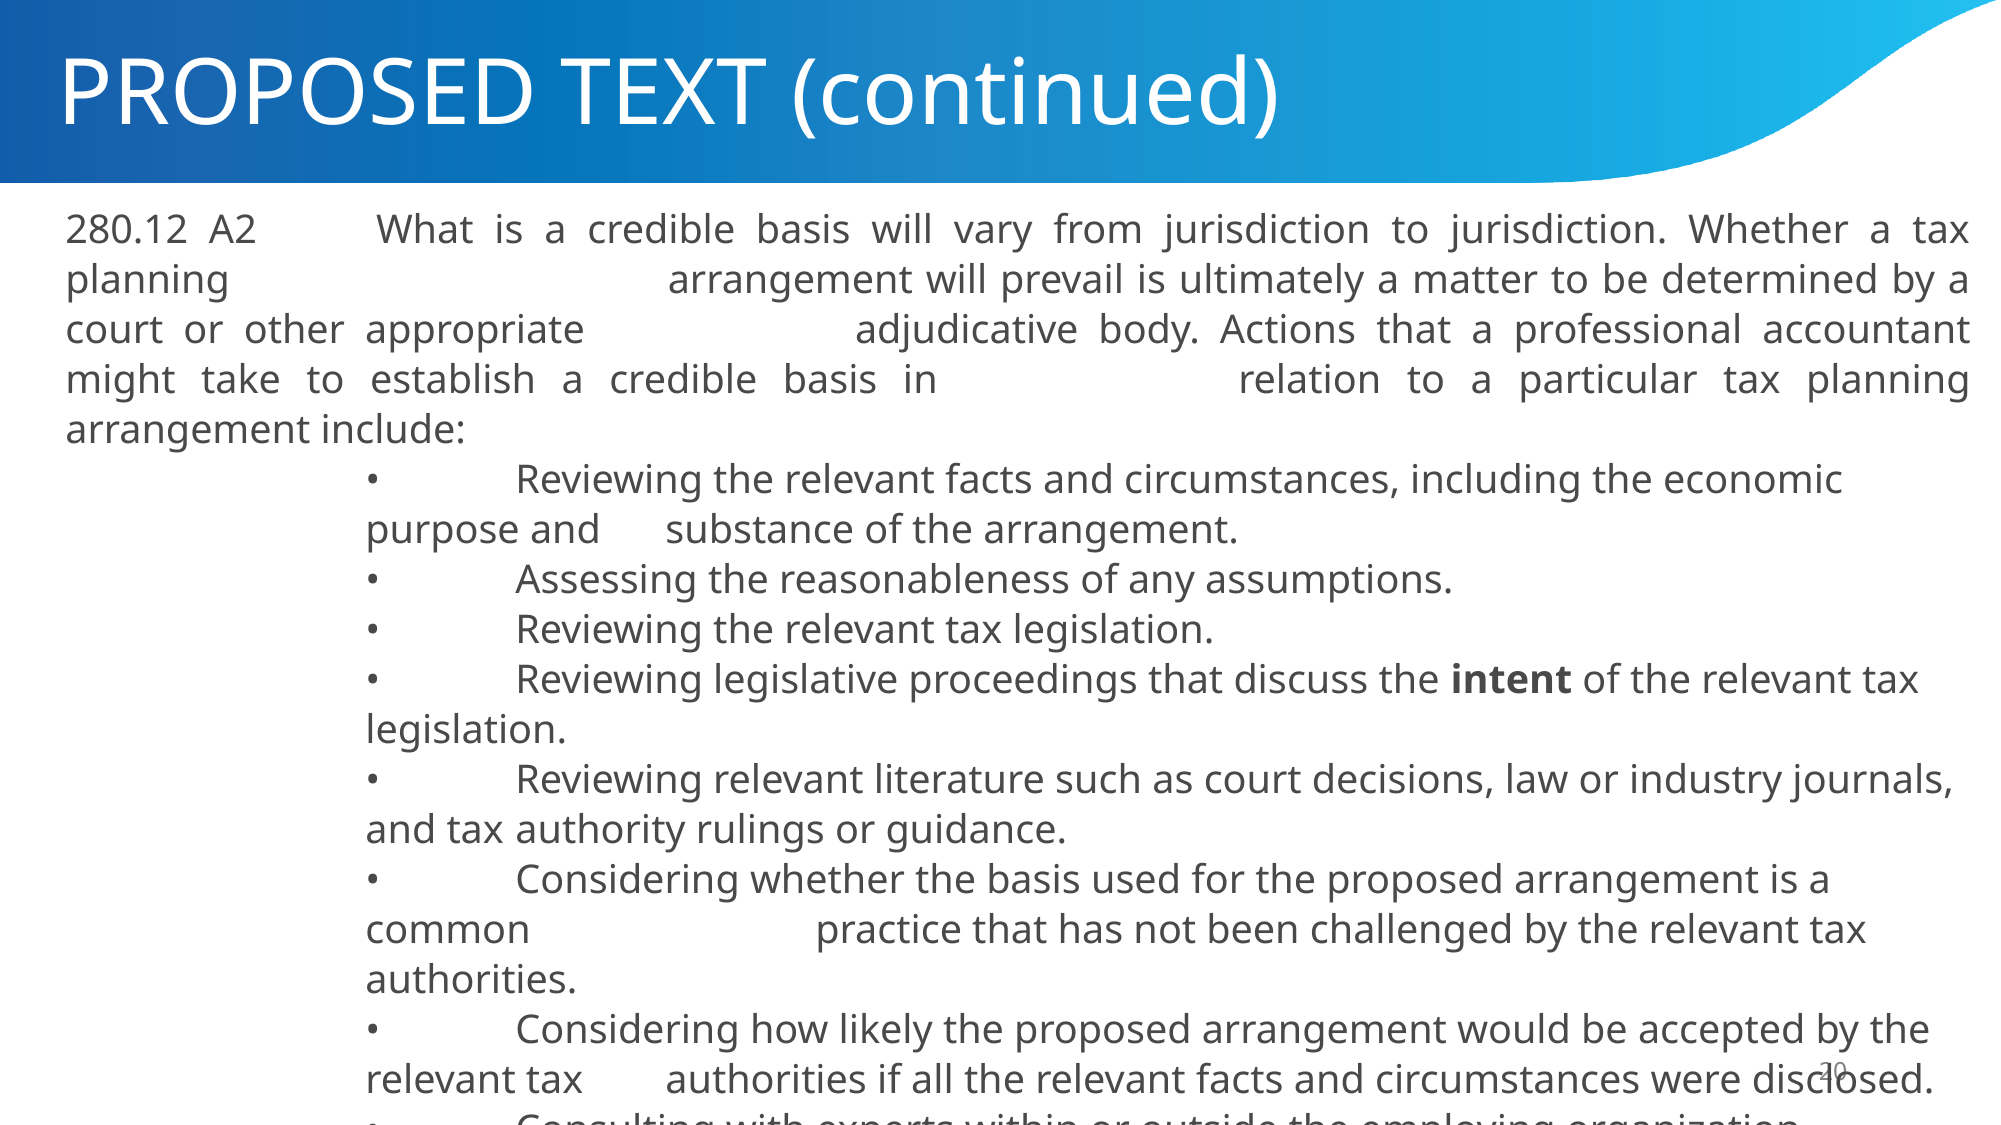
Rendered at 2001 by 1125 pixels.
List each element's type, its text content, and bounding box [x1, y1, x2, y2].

picture [0, 0, 2000, 183]
title PROPOSED TEXT (continued) [42, 0, 1746, 176]
text_box 280.12 A2 What is a credible basis will vary from jurisdiction to jurisdiction. Whether a tax planning arrangement will prevail is ultimately a matter to be determined by a court or other appropriate adjudicative body. Actions that a professional accountant might take to establish a credible basis in relation to a particular tax planning arrangement include: • Reviewing the relevant facts and circumstances, including the economic purpose and substance of the arrangement. • Assessing the reasonableness of any assumptions. • Reviewing the relevant tax legislation. • Reviewing legislative proceedings that discuss the intent of the relevant tax legislation. • Reviewing relevant literature such as court decisions, law or industry journals, and tax authority rulings or guidance. • Considering whether the basis used for the proposed arrangement is a common practice that has not been challenged by the relevant tax authorities. • Considering how likely the proposed arrangement would be accepted by the relevant tax authorities if all the relevant facts and circumstances were disclosed. • Consulting with experts within or outside the employing organization regarding what a reasonable interpretation of the relevant tax laws and regulations might be. • Consulting with the relevant tax authorities. [50, 194, 1987, 1125]
